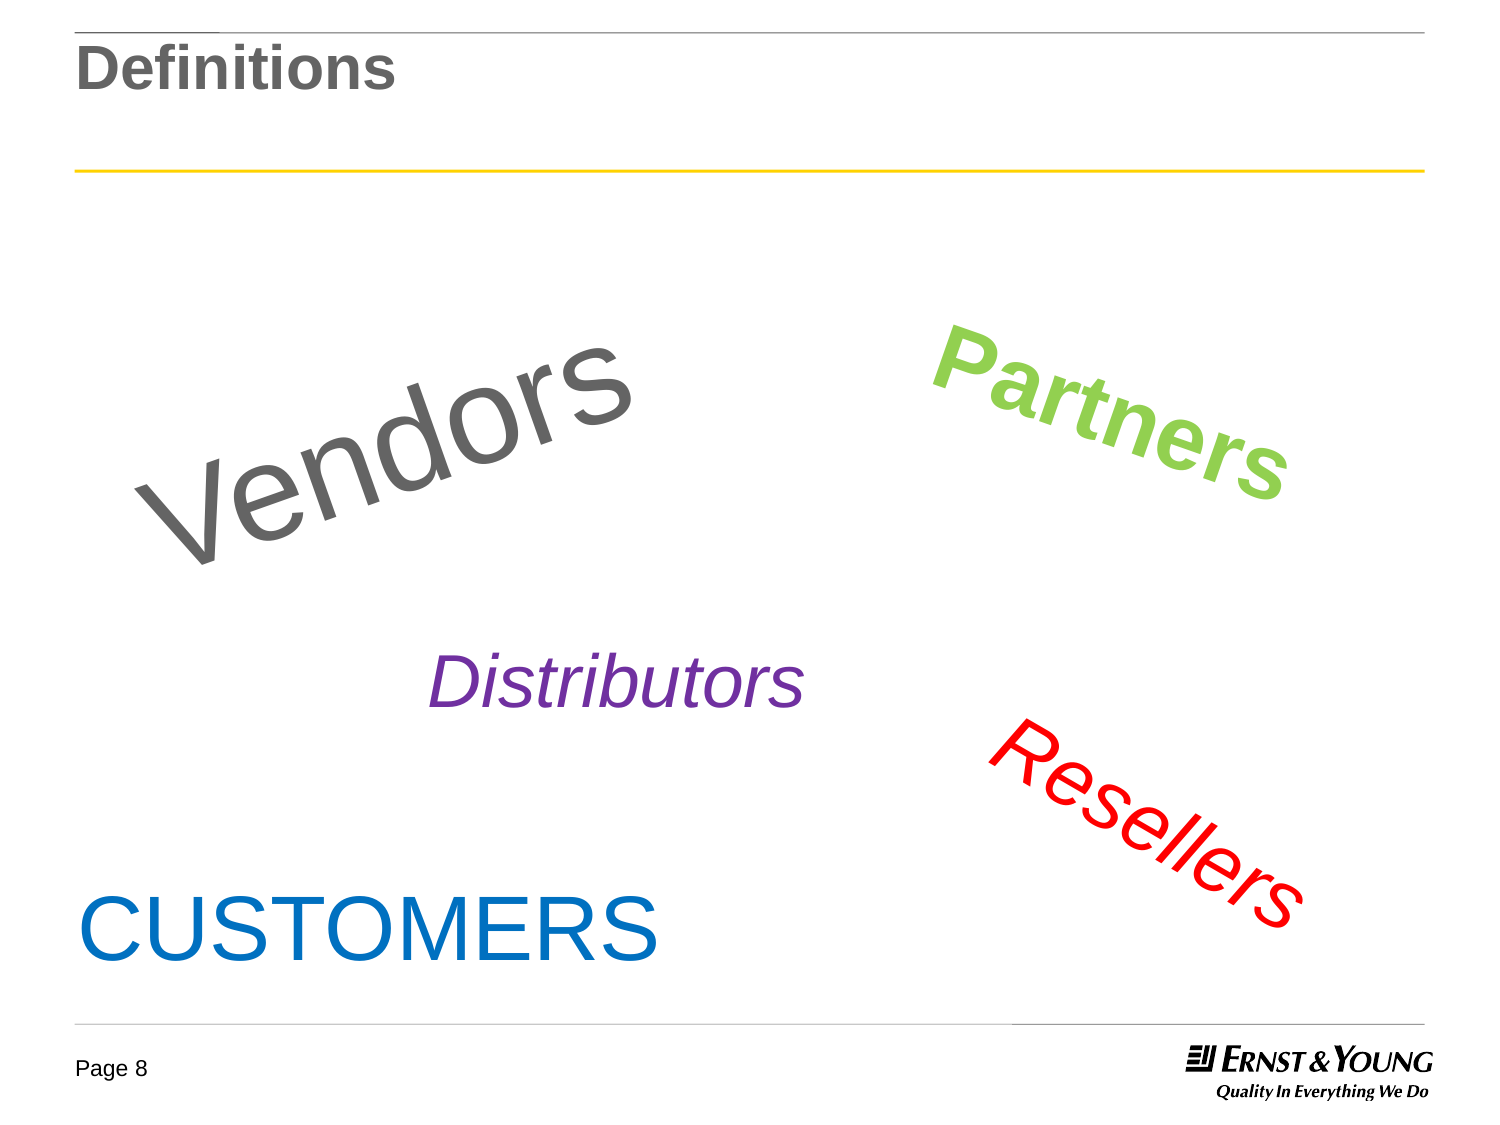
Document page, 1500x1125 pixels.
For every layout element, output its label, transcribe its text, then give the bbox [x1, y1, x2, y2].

text_box Vendors [102, 267, 667, 616]
text_box Partners [905, 284, 1326, 536]
text_box Distributors [412, 624, 1025, 730]
text_box Resellers [961, 676, 1345, 965]
text_box CUSTOMERS [62, 861, 738, 986]
title Definitions [74, 32, 1426, 175]
